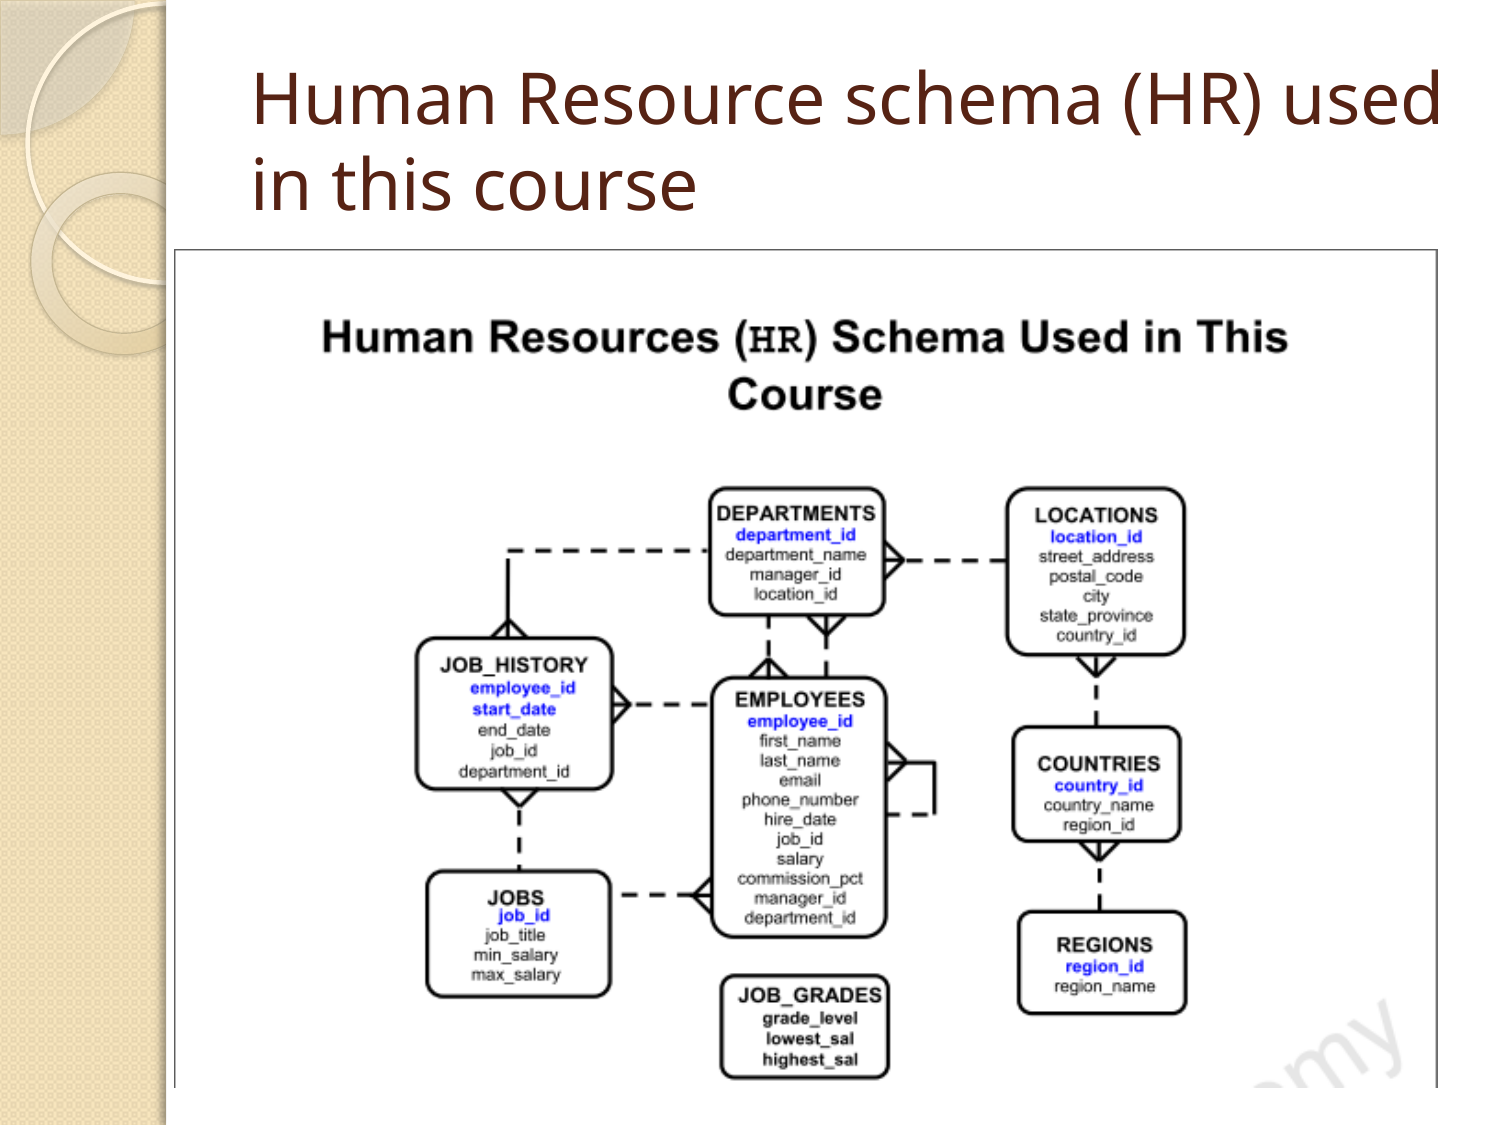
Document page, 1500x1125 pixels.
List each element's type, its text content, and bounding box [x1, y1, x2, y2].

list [174, 249, 1438, 1088]
title Human Resource schema (HR) used in this course [235, 45, 1466, 233]
